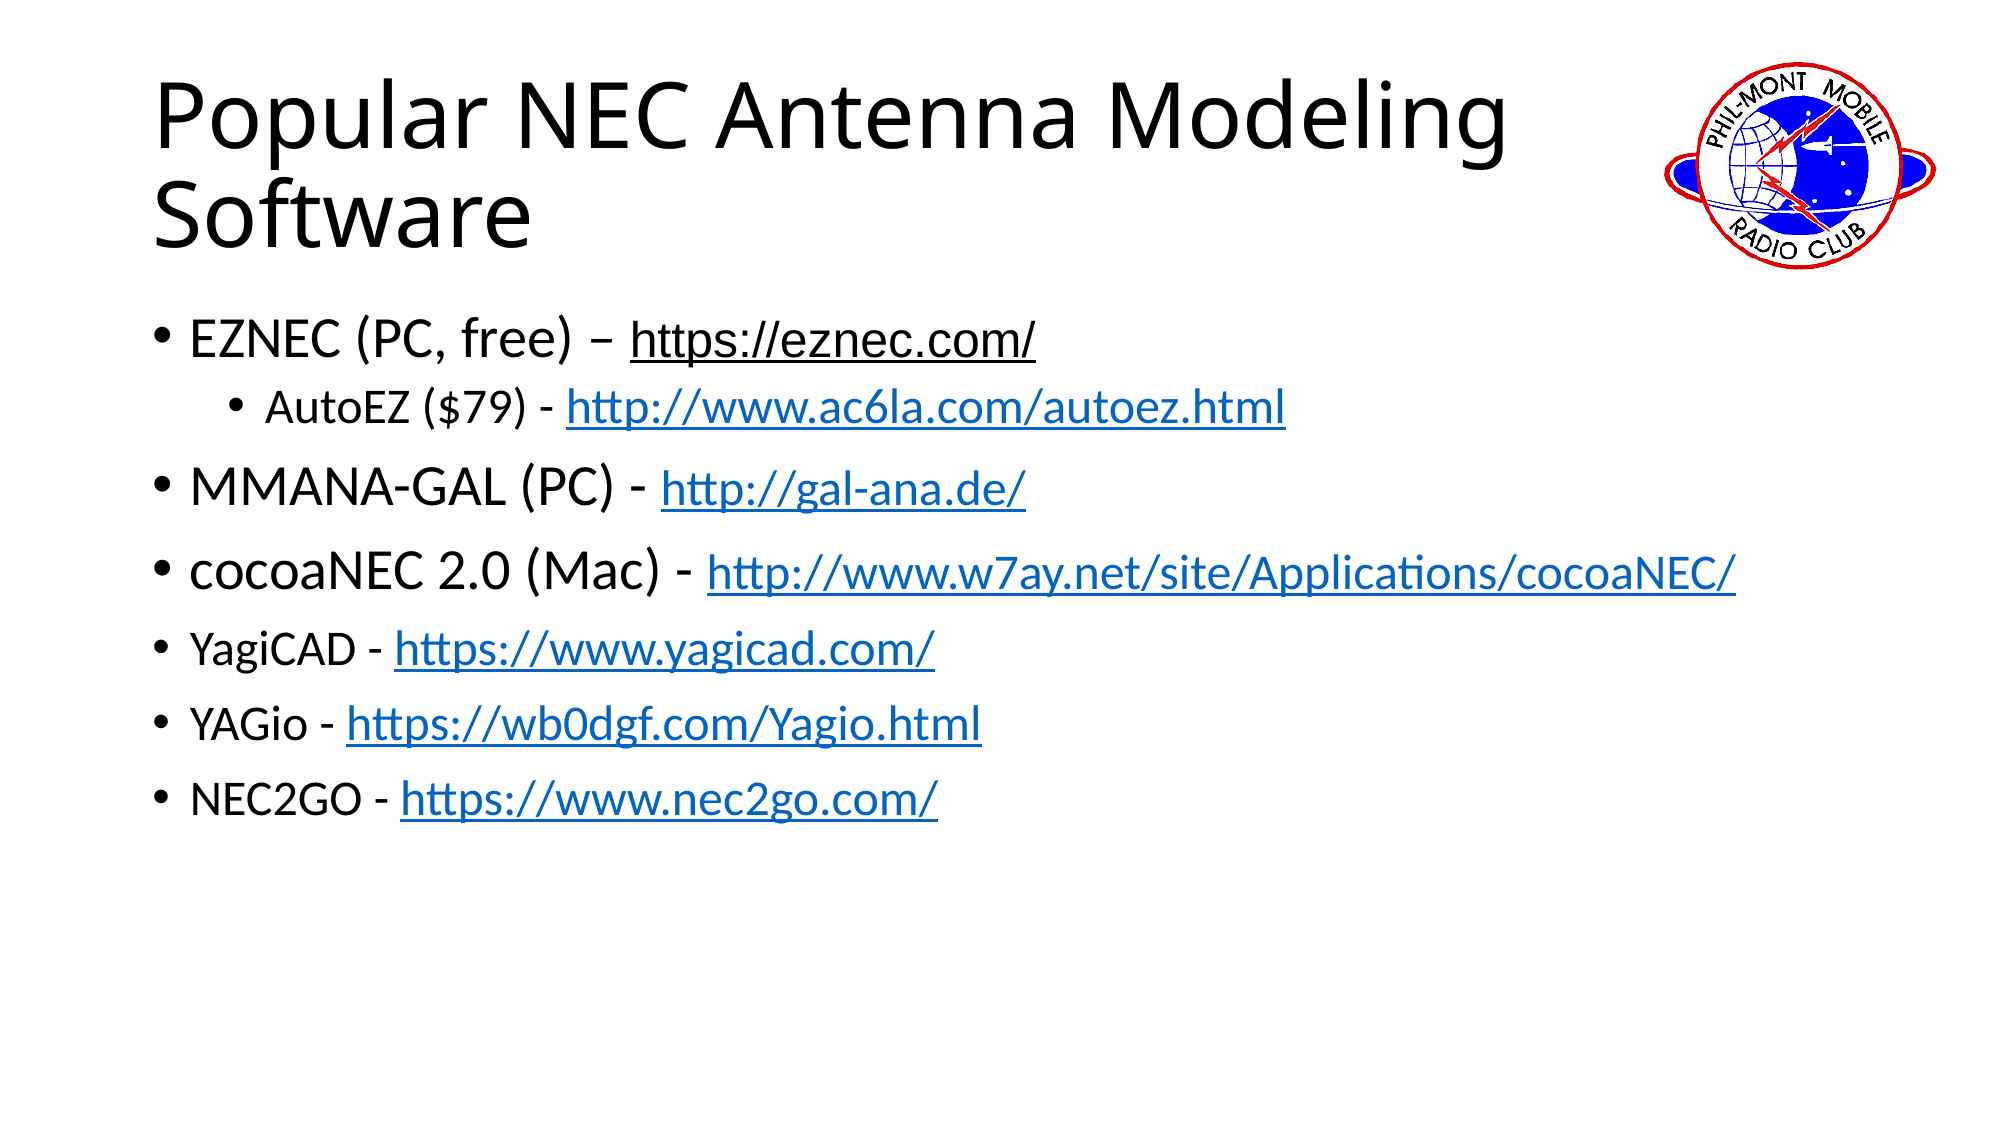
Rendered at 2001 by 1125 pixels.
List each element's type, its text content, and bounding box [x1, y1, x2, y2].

title Popular NEC Antenna Modeling Software [137, 59, 1863, 278]
list EZNEC (PC, free) – https://eznec.com/ AutoEZ ($79) - http://www.ac6la.com/autoez.html MMANA-GAL (PC) - http://gal-ana.de/ cocoaNEC 2.0 (Mac) - http://www.w7ay.net/site/Applications/cocoaNEC/ YagiCAD - https://www.yagicad.com/ YAGio - https://wb0dgf.com/Yagio.html NEC2GO - https://www.nec2go.com/ [137, 299, 1863, 1014]
picture [1863, 59, 1938, 270]
